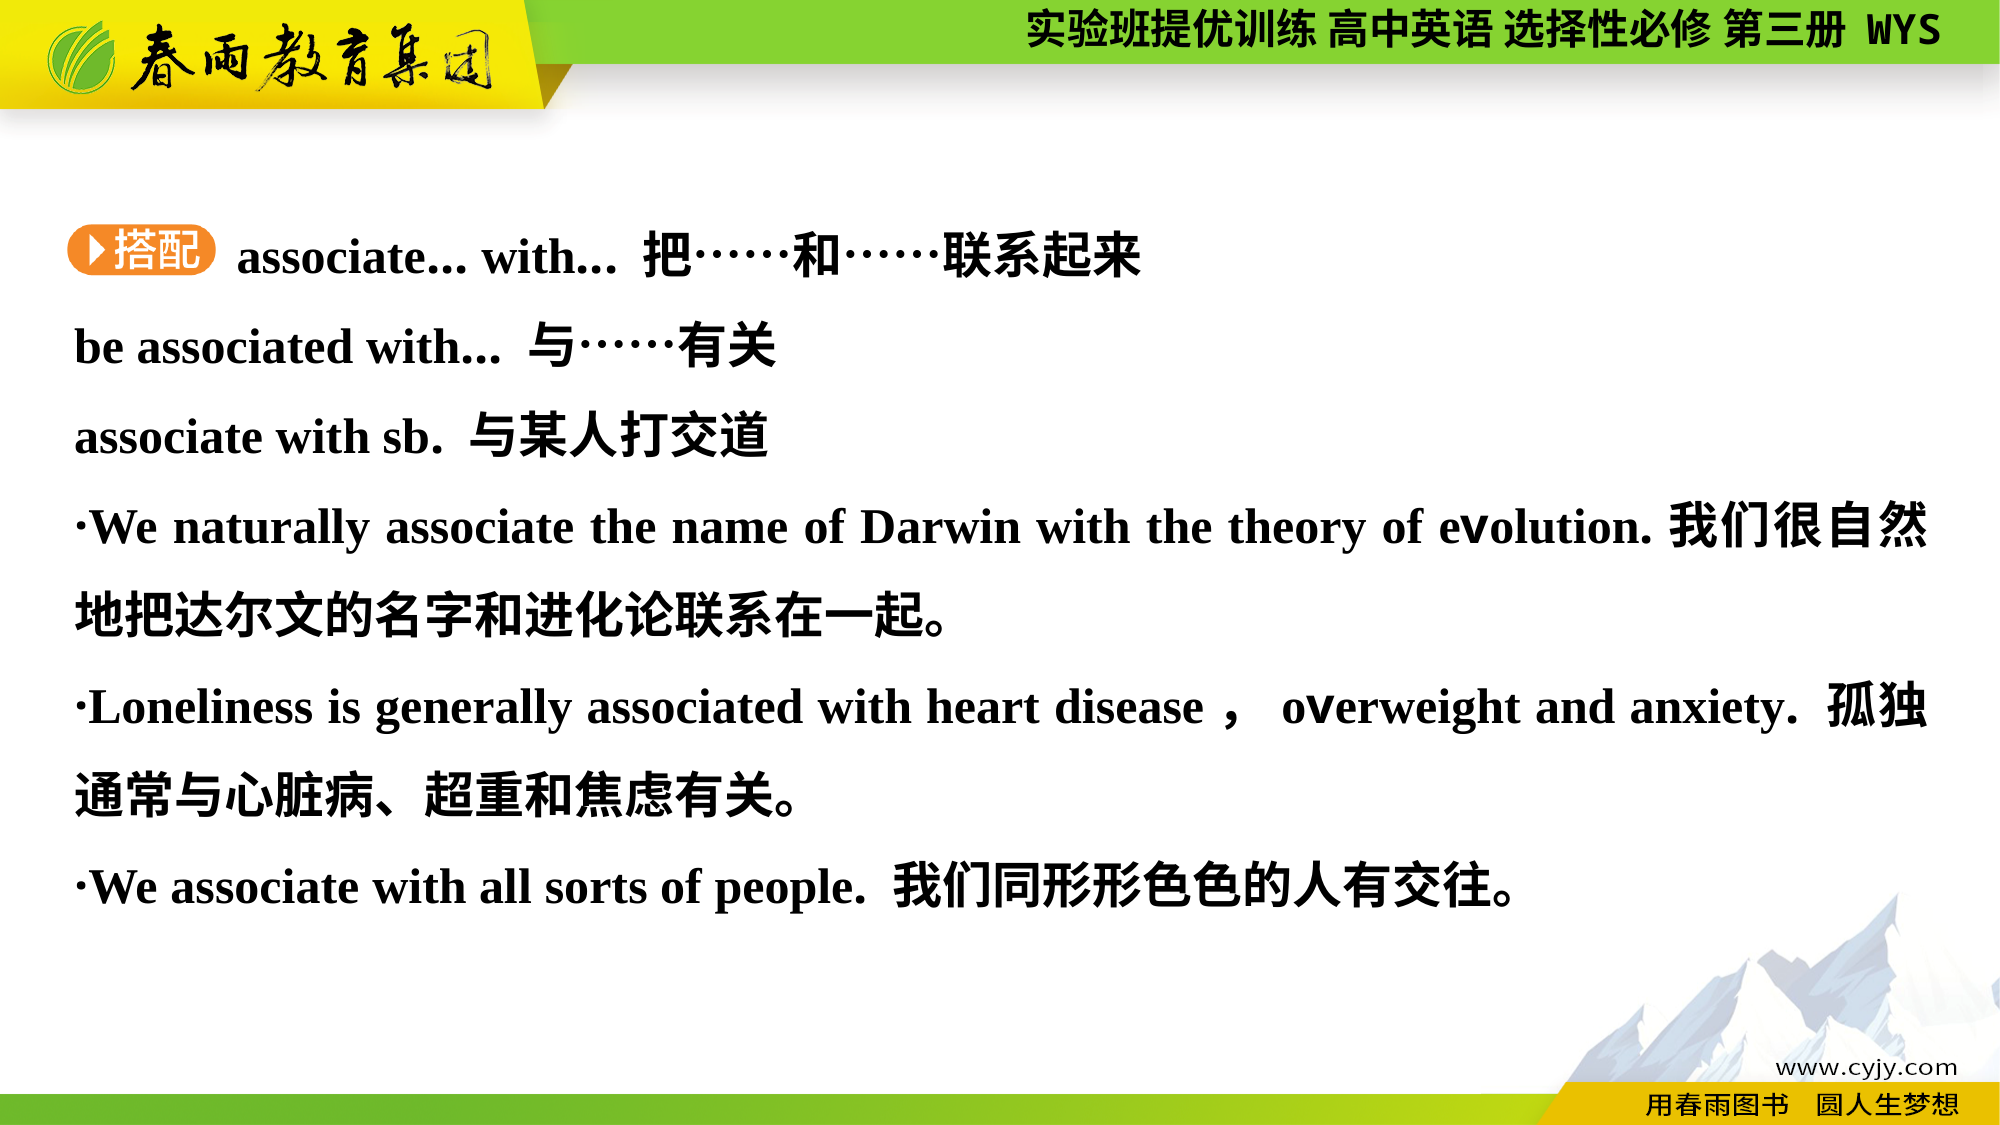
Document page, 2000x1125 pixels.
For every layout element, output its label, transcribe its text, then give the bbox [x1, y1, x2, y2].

picture [0, 0, 2000, 1125]
list associate... with... 把……和……联系起来 be associated with... 与……有关 associate with sb. 与某人打交道 ·We naturally associate the name of Darwin with the theory of evolution.我们很自然地把达尔文的名字和进化论联系在一起。 ·Loneliness is generally associated with heart disease，overweight and anxiety. 孤独通常与心脏病、超重和焦虑有关。 ·We associate with all sorts of people. 我们同形形色色的人有交往。 [59, 186, 1944, 929]
